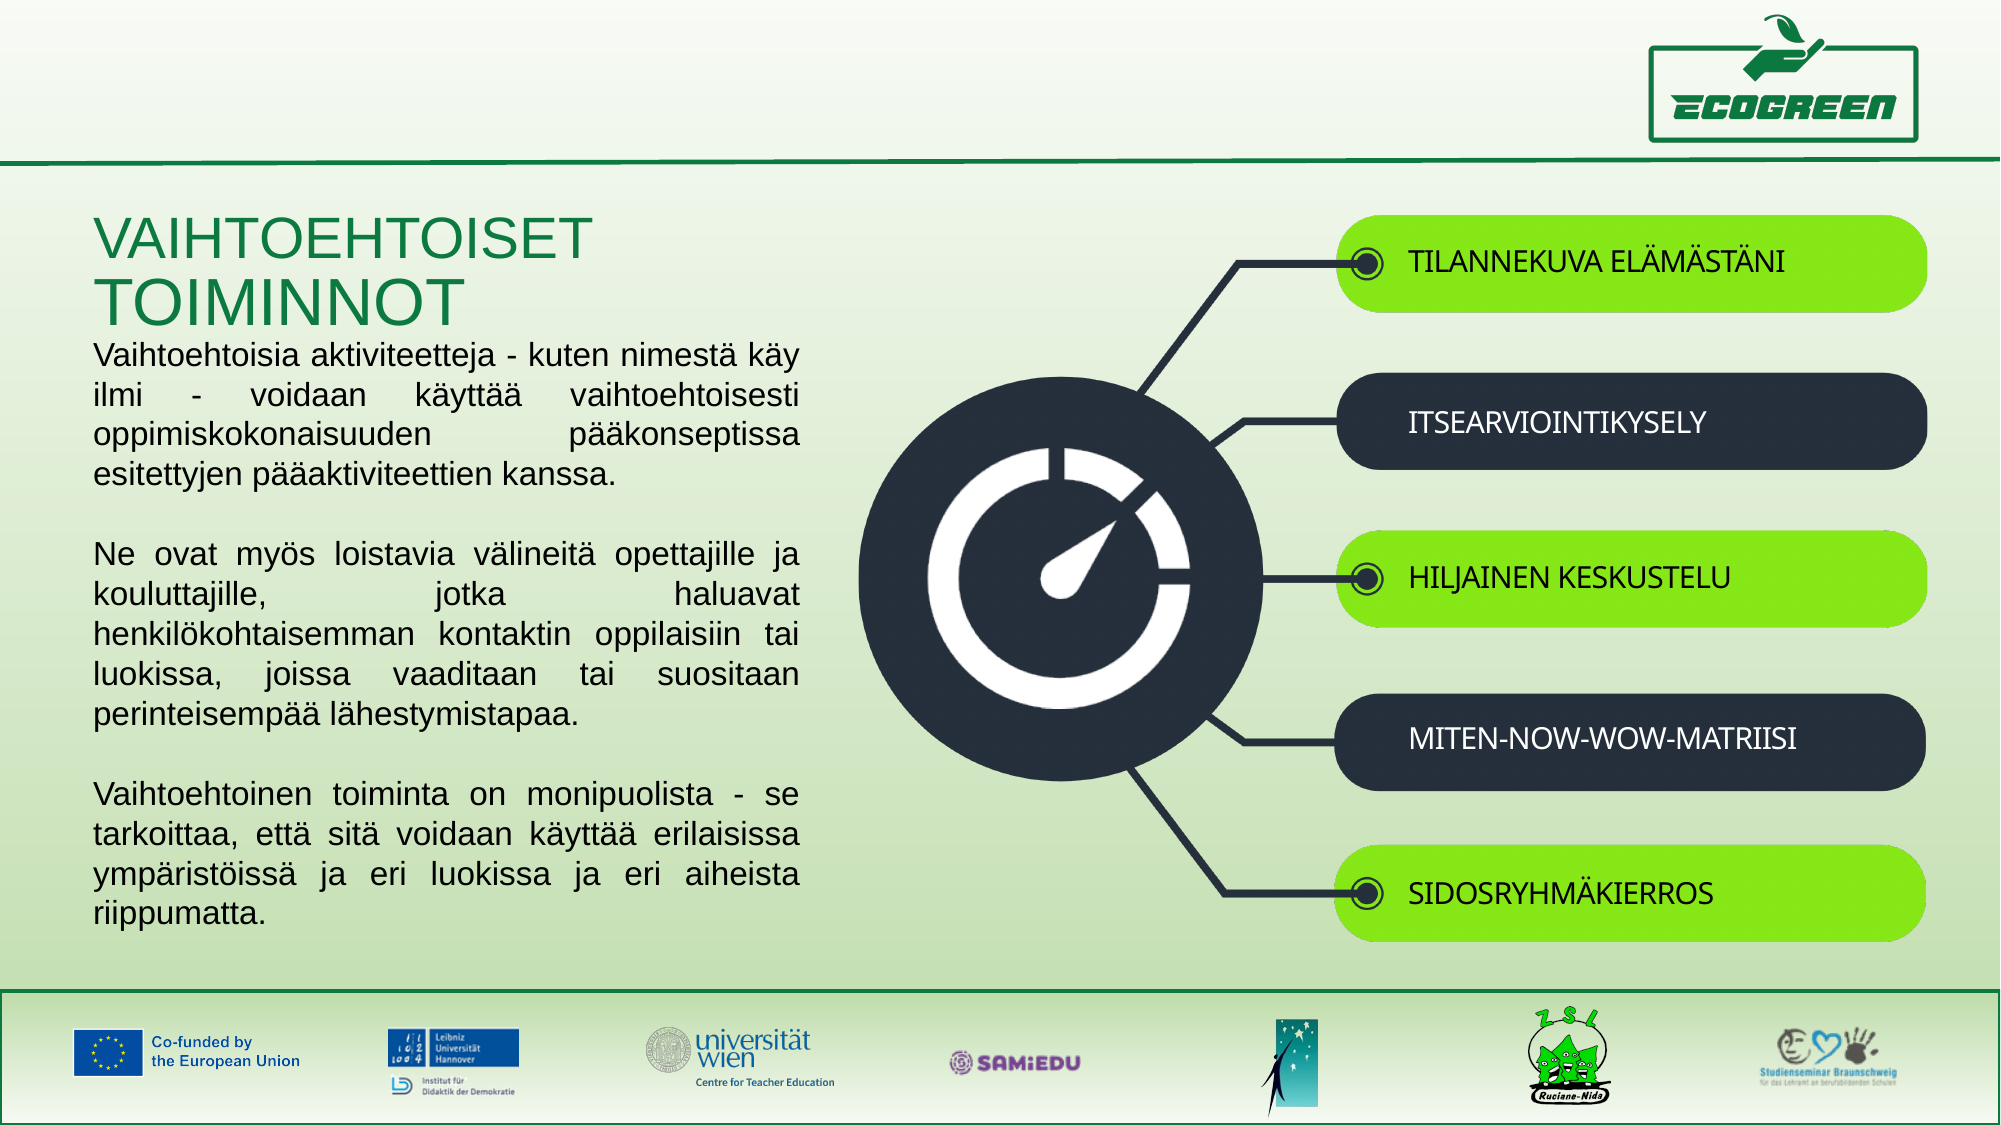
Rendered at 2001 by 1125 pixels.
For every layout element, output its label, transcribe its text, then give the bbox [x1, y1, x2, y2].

picture [1755, 1022, 1902, 1091]
text_box [926, 448, 1192, 709]
picture [71, 1027, 317, 1079]
text_box VAIHTOEHTOISET TOIMINNOT [93, 202, 981, 339]
text_box ITSEARVIOINTIKYSELY [1408, 404, 1907, 440]
picture [1259, 1018, 1330, 1125]
picture [1639, 0, 1928, 157]
text_box TILANNEKUVA ELÄMÄSTÄNI [1408, 243, 1907, 279]
text_box [858, 215, 1928, 942]
picture [388, 1022, 519, 1103]
text_box MITEN-NOW-WOW-MATRIISI [1408, 720, 1907, 756]
picture [945, 1047, 1087, 1079]
picture [1528, 1006, 1611, 1105]
text_box SIDOSRYHMÄKIERROS [1408, 875, 1907, 911]
text_box HILJAINEN KESKUSTELU [1408, 559, 1907, 595]
picture [646, 1027, 834, 1086]
text_box Vaihtoehtoisia aktiviteetteja - kuten nimestä käy ilmi - voidaan käyttää vaihtoehtoisesti oppimiskokonaisuuden pääkonseptissa esitettyjen pääaktiviteettien kanssa. Ne ovat myös loistavia välineitä opettajille ja kouluttajille, jotka haluavat henkilökohtaisemman kontaktin oppilaisiin tai luokissa, joissa vaaditaan tai suositaan perinteisempää lähestymistapaa. Vaihtoehtoinen toiminta on monipuolista - se tarkoittaa, että sitä voidaan käyttää erilaisissa ympäristöissä ja eri luokissa ja eri aiheista riippumatta. [93, 332, 802, 932]
